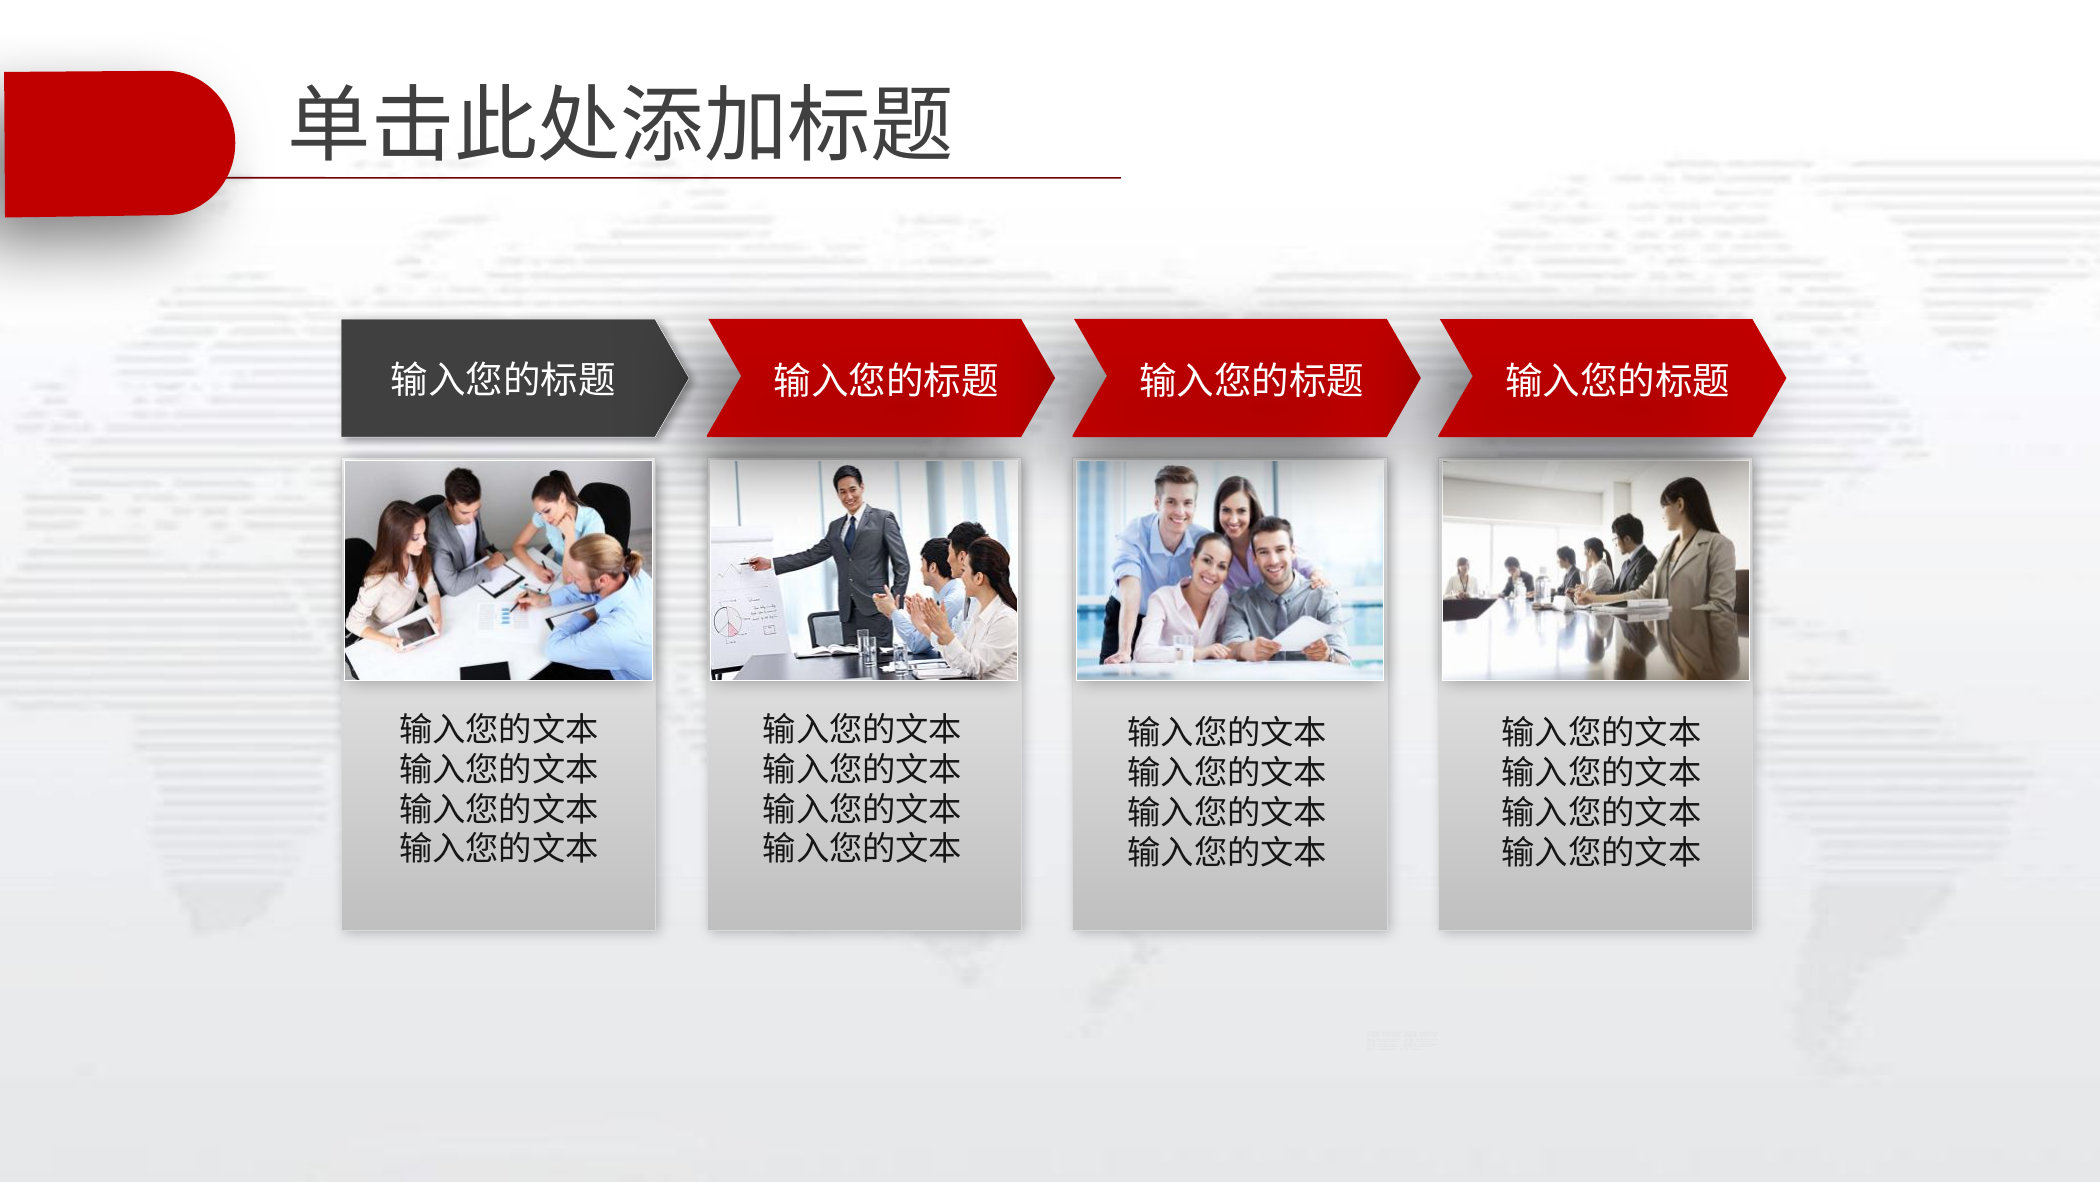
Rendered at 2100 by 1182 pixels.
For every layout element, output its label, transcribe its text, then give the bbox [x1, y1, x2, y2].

text_box [708, 503, 1020, 683]
text_box [1074, 503, 1385, 683]
text_box [1440, 494, 1751, 683]
text_box [341, 689, 656, 931]
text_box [1072, 318, 1422, 438]
title 单击此处添加标题 [270, 47, 1691, 196]
text_box 输入您的文本输入您的文本 输入您的文本输入您的文本 [1478, 703, 1726, 878]
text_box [706, 318, 1056, 438]
text_box [706, 688, 1022, 931]
text_box 输入您的文本输入您的文本 输入您的文本输入您的文本 [738, 700, 987, 875]
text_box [340, 318, 690, 438]
text_box [342, 458, 654, 683]
text_box 输入您的文本输入您的文本 输入您的文本输入您的文本 [374, 700, 624, 875]
text_box [1072, 689, 1387, 931]
text_box [1438, 689, 1753, 931]
picture [0, 0, 2100, 1182]
text_box 输入您的文本输入您的文本 输入您的文本输入您的文本 [1103, 704, 1352, 879]
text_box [1438, 318, 1787, 438]
